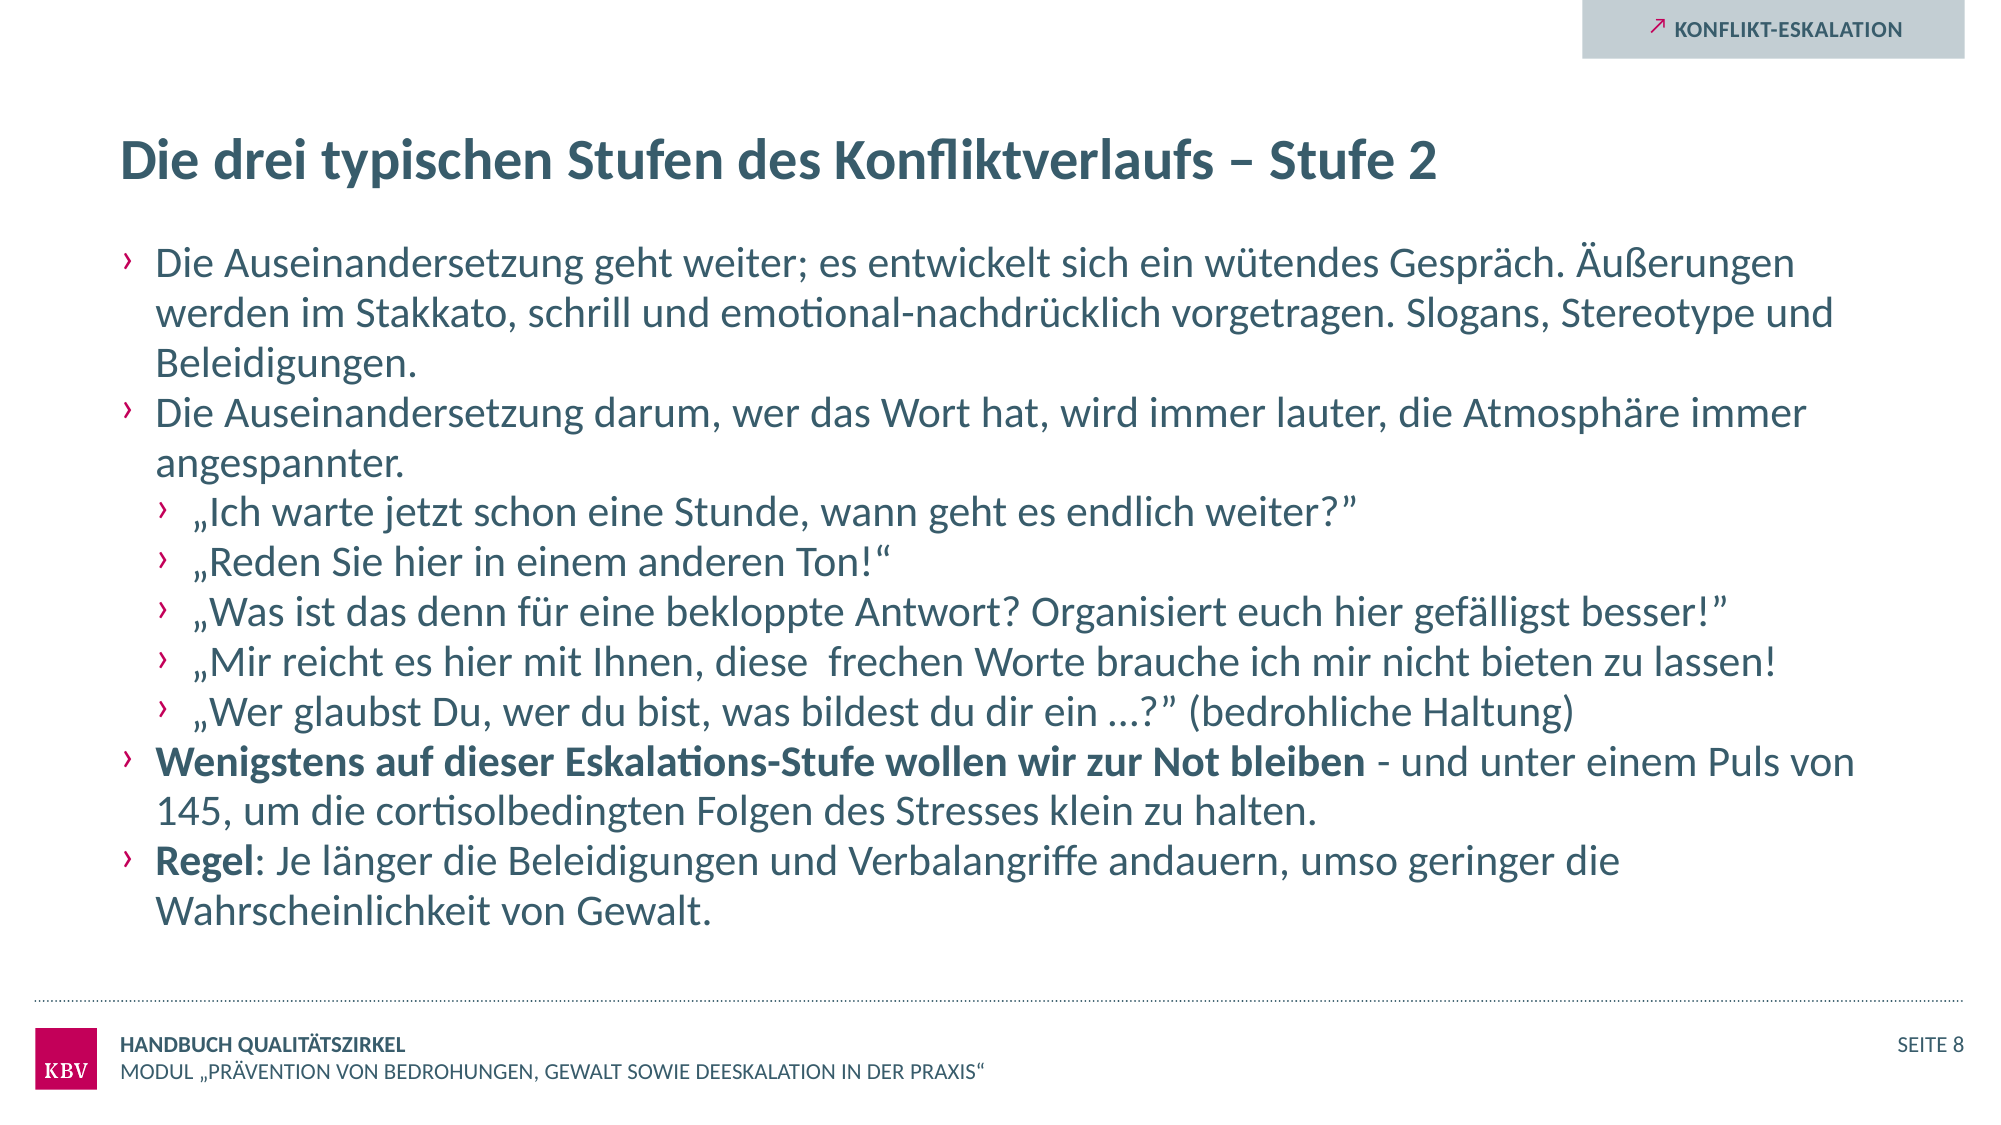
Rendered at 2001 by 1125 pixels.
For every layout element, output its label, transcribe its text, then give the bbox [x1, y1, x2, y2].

slide_number Seite 8 [1787, 1030, 1965, 1057]
slide_number Modul „Prävention von Bedrohungen, Gewalt sowie Deeskalation in der Praxis“ [120, 1057, 1668, 1084]
list Die Auseinandersetzung geht weiter; es entwickelt sich ein wütendes Gespräch. Äußerungen werden im Stakkato, schrill und emotional-nachdrücklich vorgetragen. Slogans, Stereotype und Beleidigungen. Die Auseinandersetzung darum, wer das Wort hat, wird immer lauter, die Atmosphäre immer angespannter. „Ich warte jetzt schon eine Stunde, wann geht es endlich weiter?” „Reden Sie hier in einem anderen Ton!“ „Was ist das denn für eine bekloppte Antwort? Organisiert euch hier gefälligst besser!” „Mir reicht es hier mit Ihnen, diese frechen Worte brauche ich mir nicht bieten zu lassen! „Wer glaubst Du, wer du bist, was bildest du dir ein …?” (bedrohliche Haltung) Wenigstens auf dieser Eskalations-Stufe wollen wir zur Not bleiben - und unter einem Puls von 145, um die cortisolbedingten Folgen des Stresses klein zu halten. Regel: Je länger die Beleidigungen und Verbalangriffe andauern, umso geringer die Wahrscheinlichkeit von Gewalt. [120, 237, 1880, 945]
title Die drei typischen Stufen des Konfliktverlaufs – Stufe 2 [120, 129, 1880, 201]
list Konflikt-Eskalation [1582, 0, 1965, 59]
footer Handbuch Qualitätszirkel [120, 1030, 1668, 1057]
